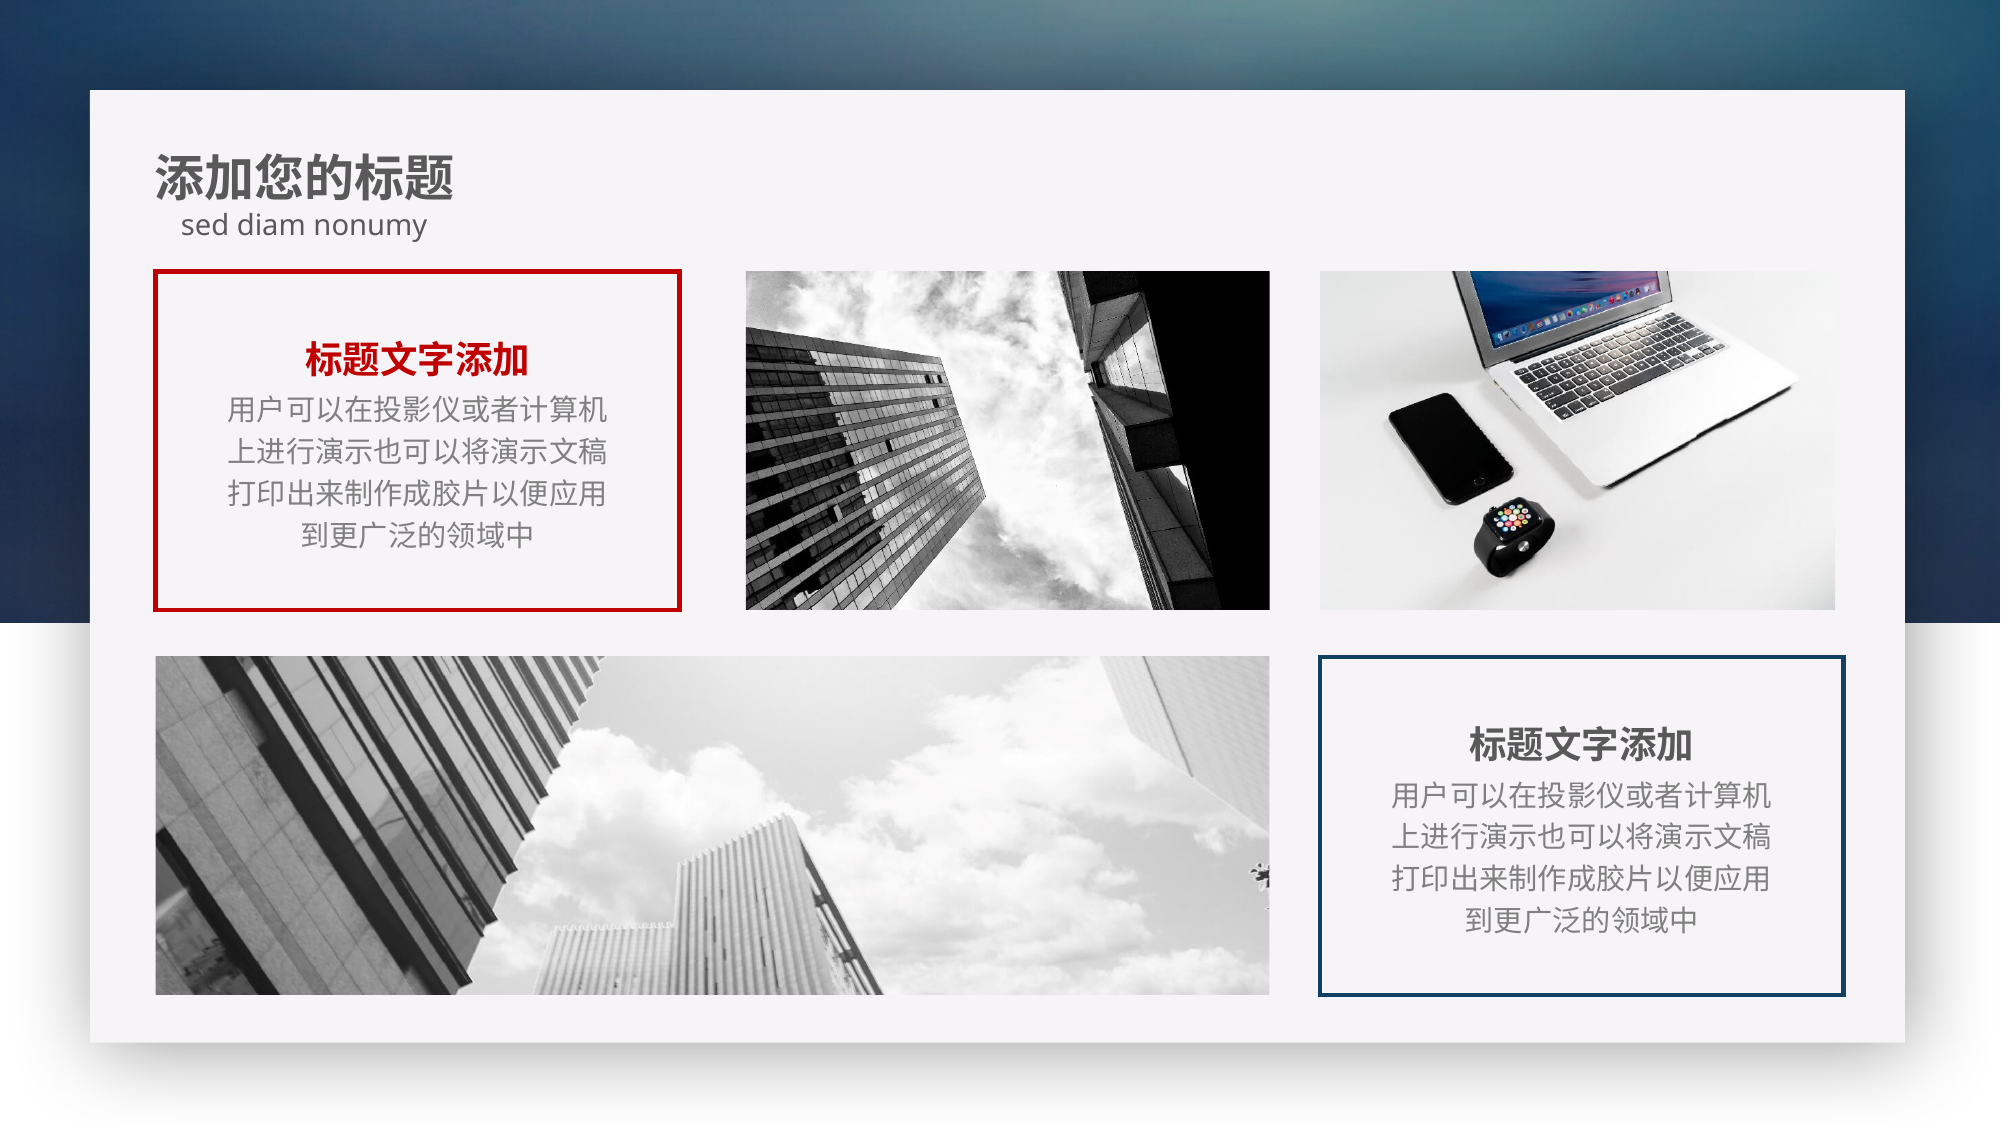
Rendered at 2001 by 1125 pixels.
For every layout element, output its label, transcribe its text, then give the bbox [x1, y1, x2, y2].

text_box 添加您的标题 sed diam nonumy [139, 138, 469, 249]
picture [0, 0, 2000, 623]
picture [155, 656, 1270, 995]
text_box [206, 319, 629, 563]
text_box [155, 271, 680, 610]
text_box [1370, 704, 1794, 948]
picture [745, 271, 1270, 610]
text_box [1320, 656, 1844, 995]
picture [1319, 271, 1836, 610]
